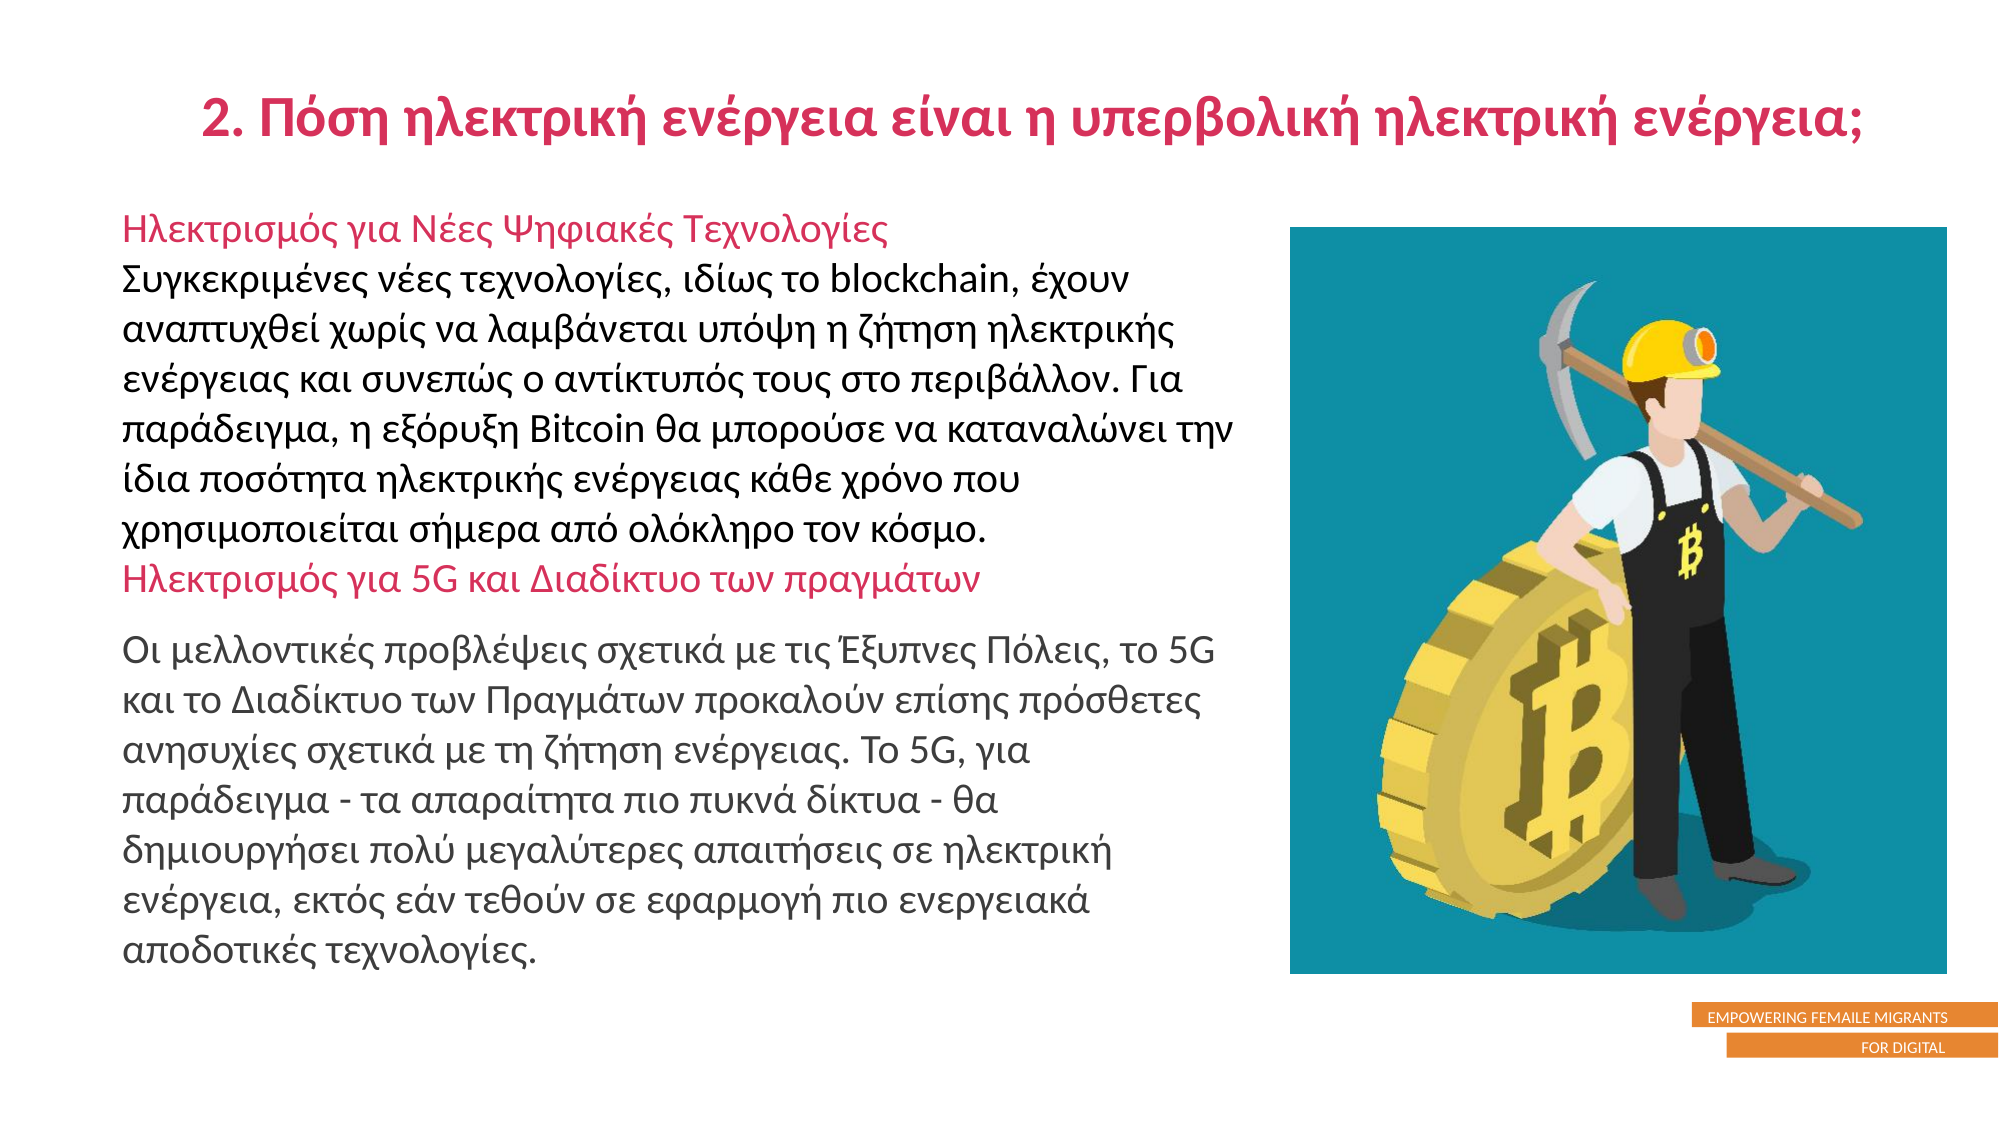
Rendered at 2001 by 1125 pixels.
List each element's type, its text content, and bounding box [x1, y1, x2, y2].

text_box Ηλεκτρισμός για Νέες Ψηφιακές Τεχνολογίες Συγκεκριμένες νέες τεχνολογίες, ιδίως το blockchain, έχουν αναπτυχθεί χωρίς να λαμβάνεται υπόψη η ζήτηση ηλεκτρικής ενέργειας και συνεπώς ο αντίκτυπός τους στο περιβάλλον. Για παράδειγμα, η εξόρυξη Bitcoin θα μπορούσε να καταναλώνει την ίδια ποσότητα ηλεκτρικής ενέργειας κάθε χρόνο που χρησιμοποιείται σήμερα από ολόκληρο τον κόσμο. Ηλεκτρισμός για 5G και Διαδίκτυο των πραγμάτων Οι μελλοντικές προβλέψεις σχετικά με τις Έξυπνες Πόλεις, το 5G και το Διαδίκτυο των Πραγμάτων προκαλούν επίσης πρόσθετες ανησυχίες σχετικά με τη ζήτηση ενέργειας. Το 5G, για παράδειγμα - τα απαραίτητα πιο πυκνά δίκτυα - θα δημιουργήσει πολύ μεγαλύτερες απαιτήσεις σε ηλεκτρική ενέργεια, εκτός εάν τεθούν σε εφαρμογή πιο ενεργειακά αποδοτικές τεχνολογίες. [107, 193, 1253, 1041]
text_box 2. Πόση ηλεκτρική ενέργεια είναι η υπερβολική ηλεκτρική ενέργεια; [186, 71, 1926, 228]
picture [1290, 227, 1947, 974]
